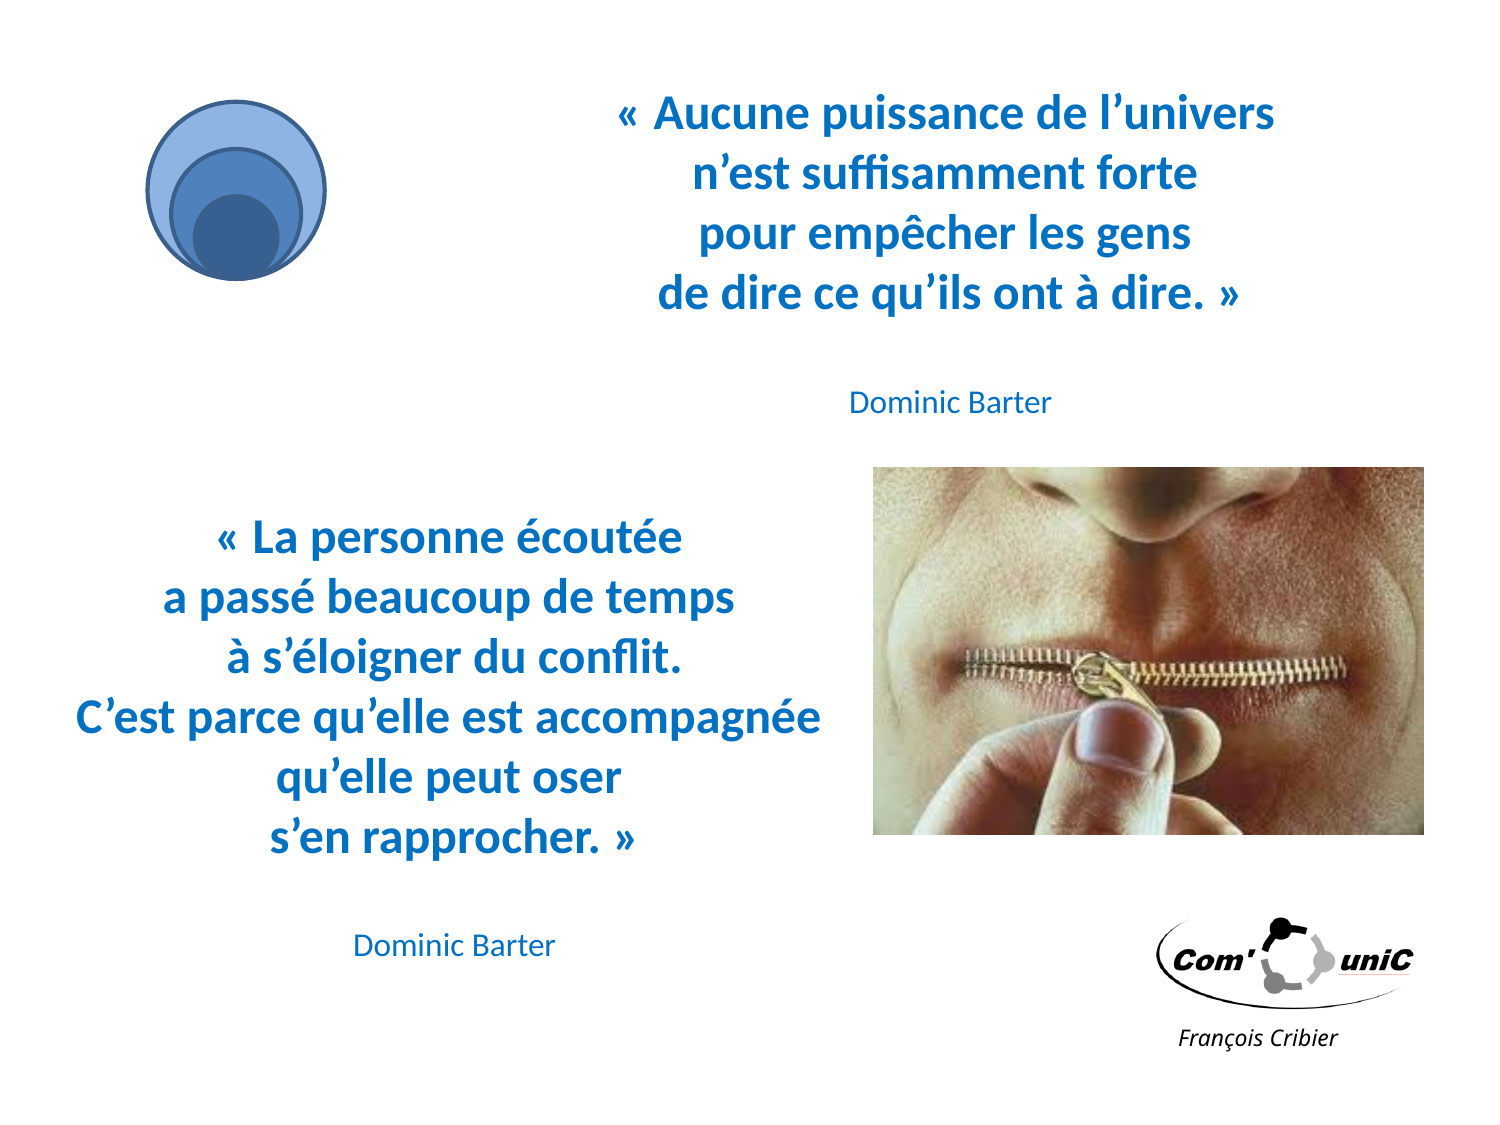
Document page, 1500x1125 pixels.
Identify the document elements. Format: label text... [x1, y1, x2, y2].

title « La personne écoutée a passé beaucoup de temps à s’éloigner du conflit. C’est parce qu’elle est accompagnée qu’elle peut oser s’en rapprocher. » Dominic Barter [0, 514, 963, 953]
text_box « Aucune puissance de l’univers n’est suffisamment forte pour empêcher les gens de dire ce qu’ils ont à dire. » Dominic Barter [442, 30, 1459, 469]
picture [1153, 904, 1418, 1012]
picture [872, 467, 1424, 835]
text_box François Cribier [1163, 1015, 1424, 1058]
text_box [147, 101, 325, 280]
